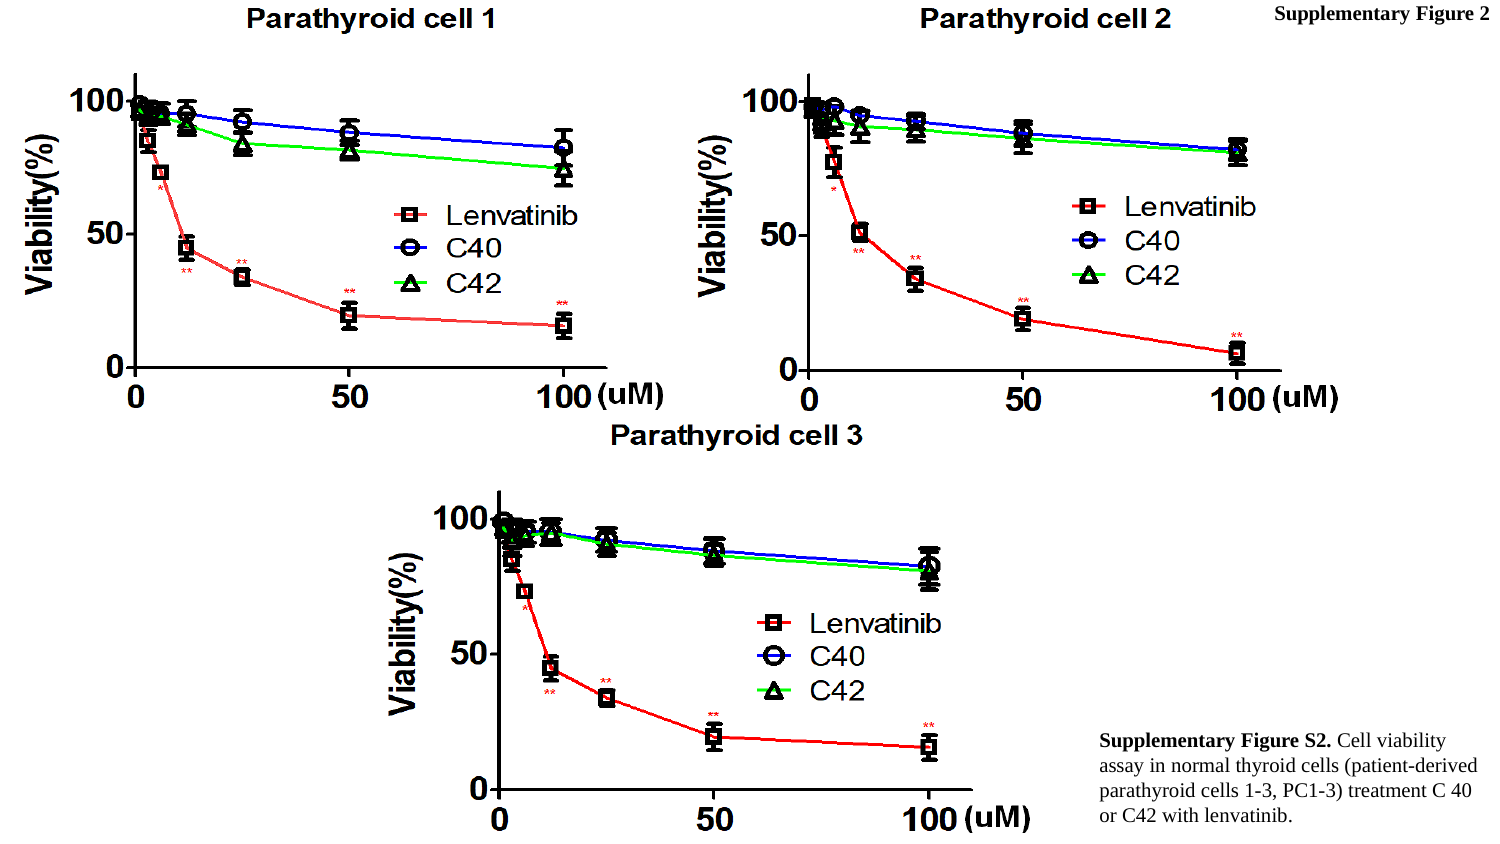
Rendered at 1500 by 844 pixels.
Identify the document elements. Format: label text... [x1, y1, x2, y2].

picture [383, 421, 1034, 836]
picture [690, 1, 1341, 416]
picture [17, 1, 668, 416]
text_box Supplementary Figure 2 [1339, 0, 1500, 32]
text_box Supplementary Figure S2. Cell viability assay in normal thyroid cells (patient-derived parathyroid cells 1-3, PC1-3) treatment C 40 or C42 with lenvatinib. [1084, 719, 1500, 834]
